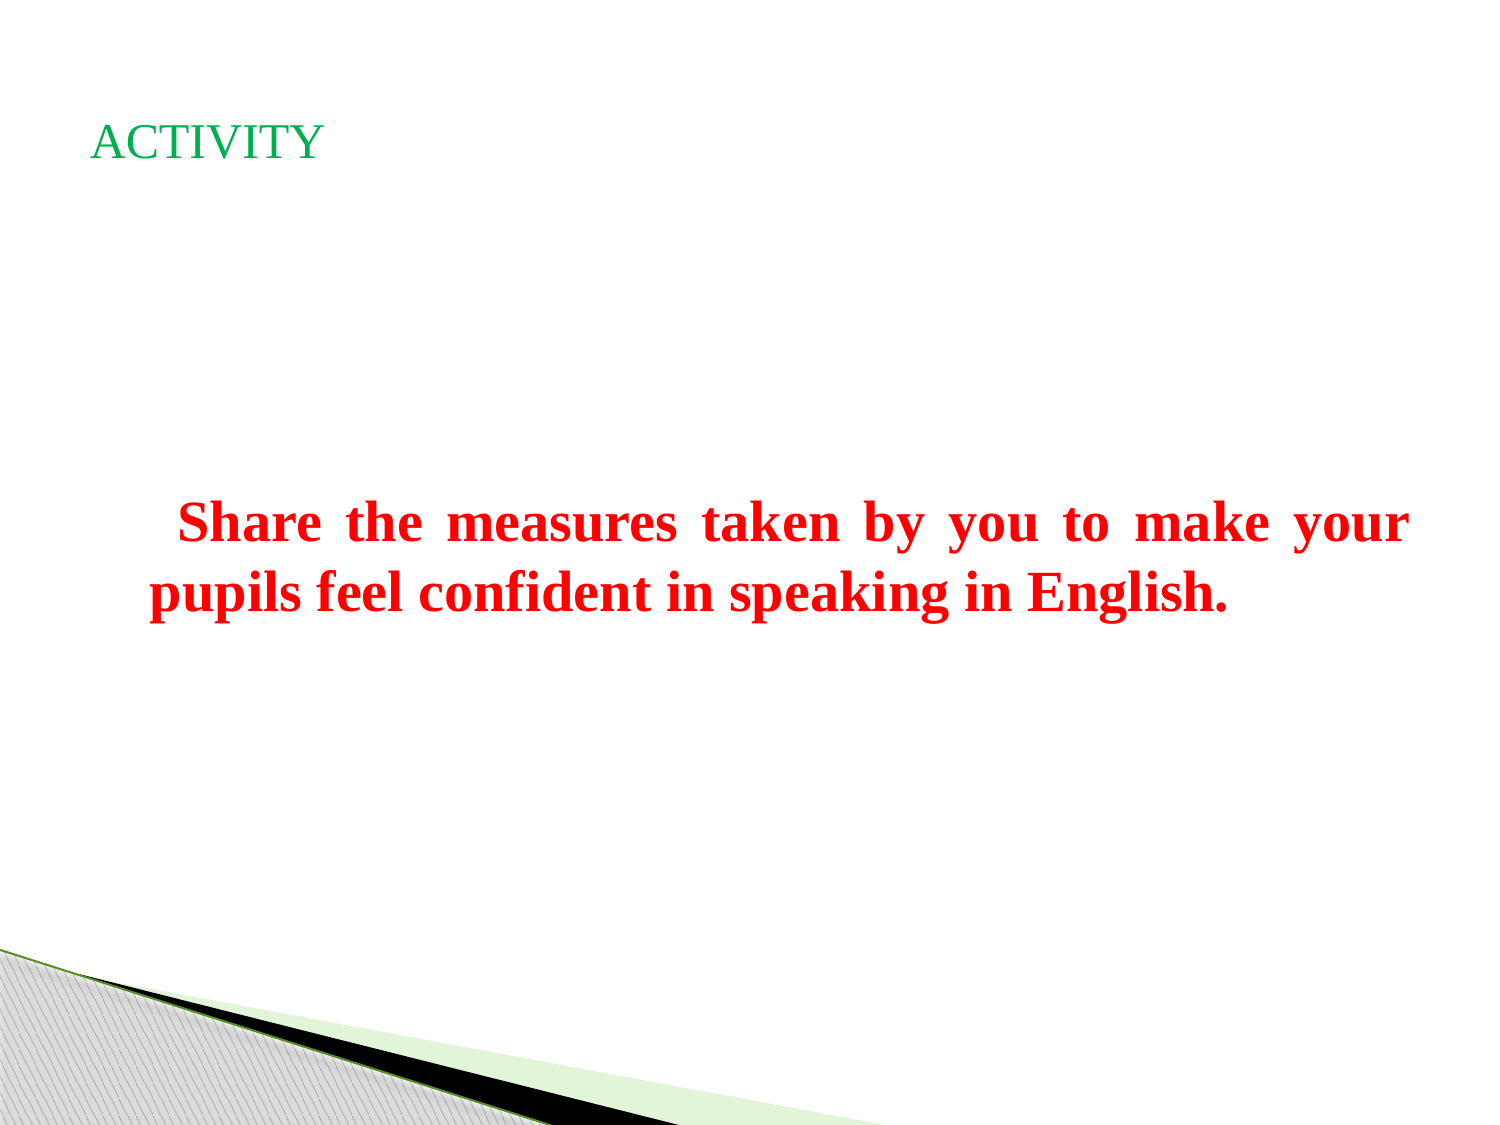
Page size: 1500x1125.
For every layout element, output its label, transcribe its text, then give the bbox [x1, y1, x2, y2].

title ACTIVITY [75, 45, 1425, 233]
list Share the measures taken by you to make your pupils feel confident in speaking in English. [75, 243, 1425, 986]
